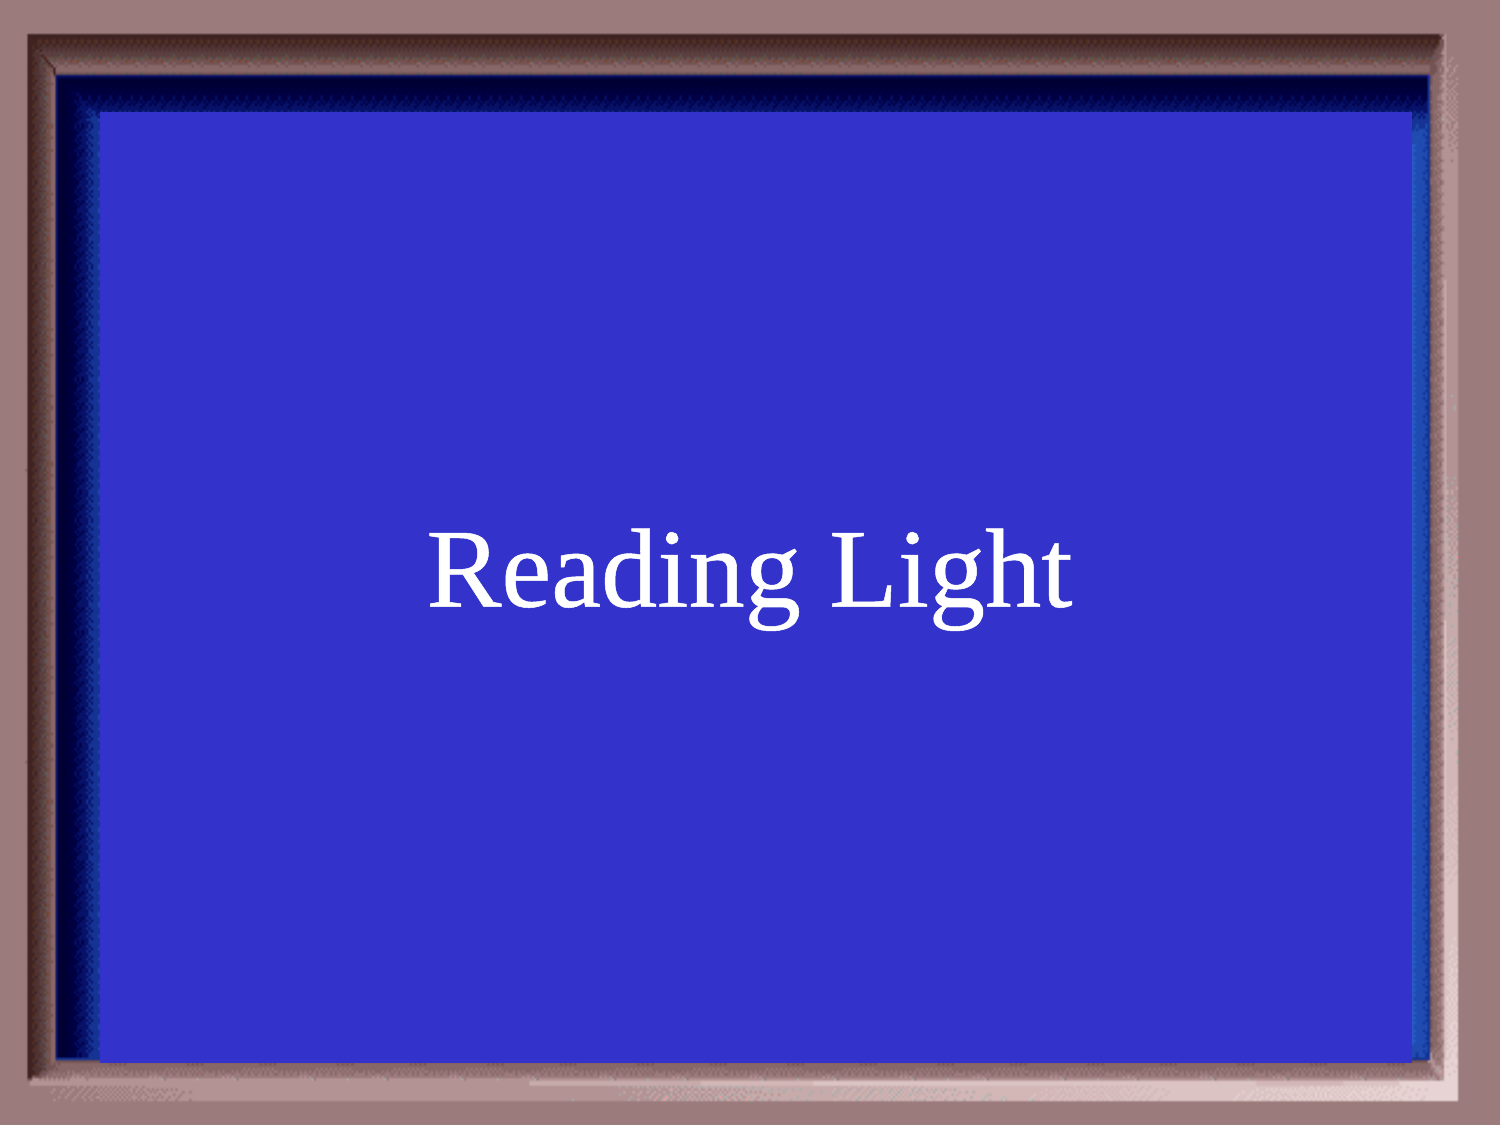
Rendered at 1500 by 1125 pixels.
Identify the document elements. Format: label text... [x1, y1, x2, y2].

text_box [99, 112, 1413, 1063]
picture [0, 0, 1500, 1125]
text_box Reading Light [411, 486, 1089, 637]
